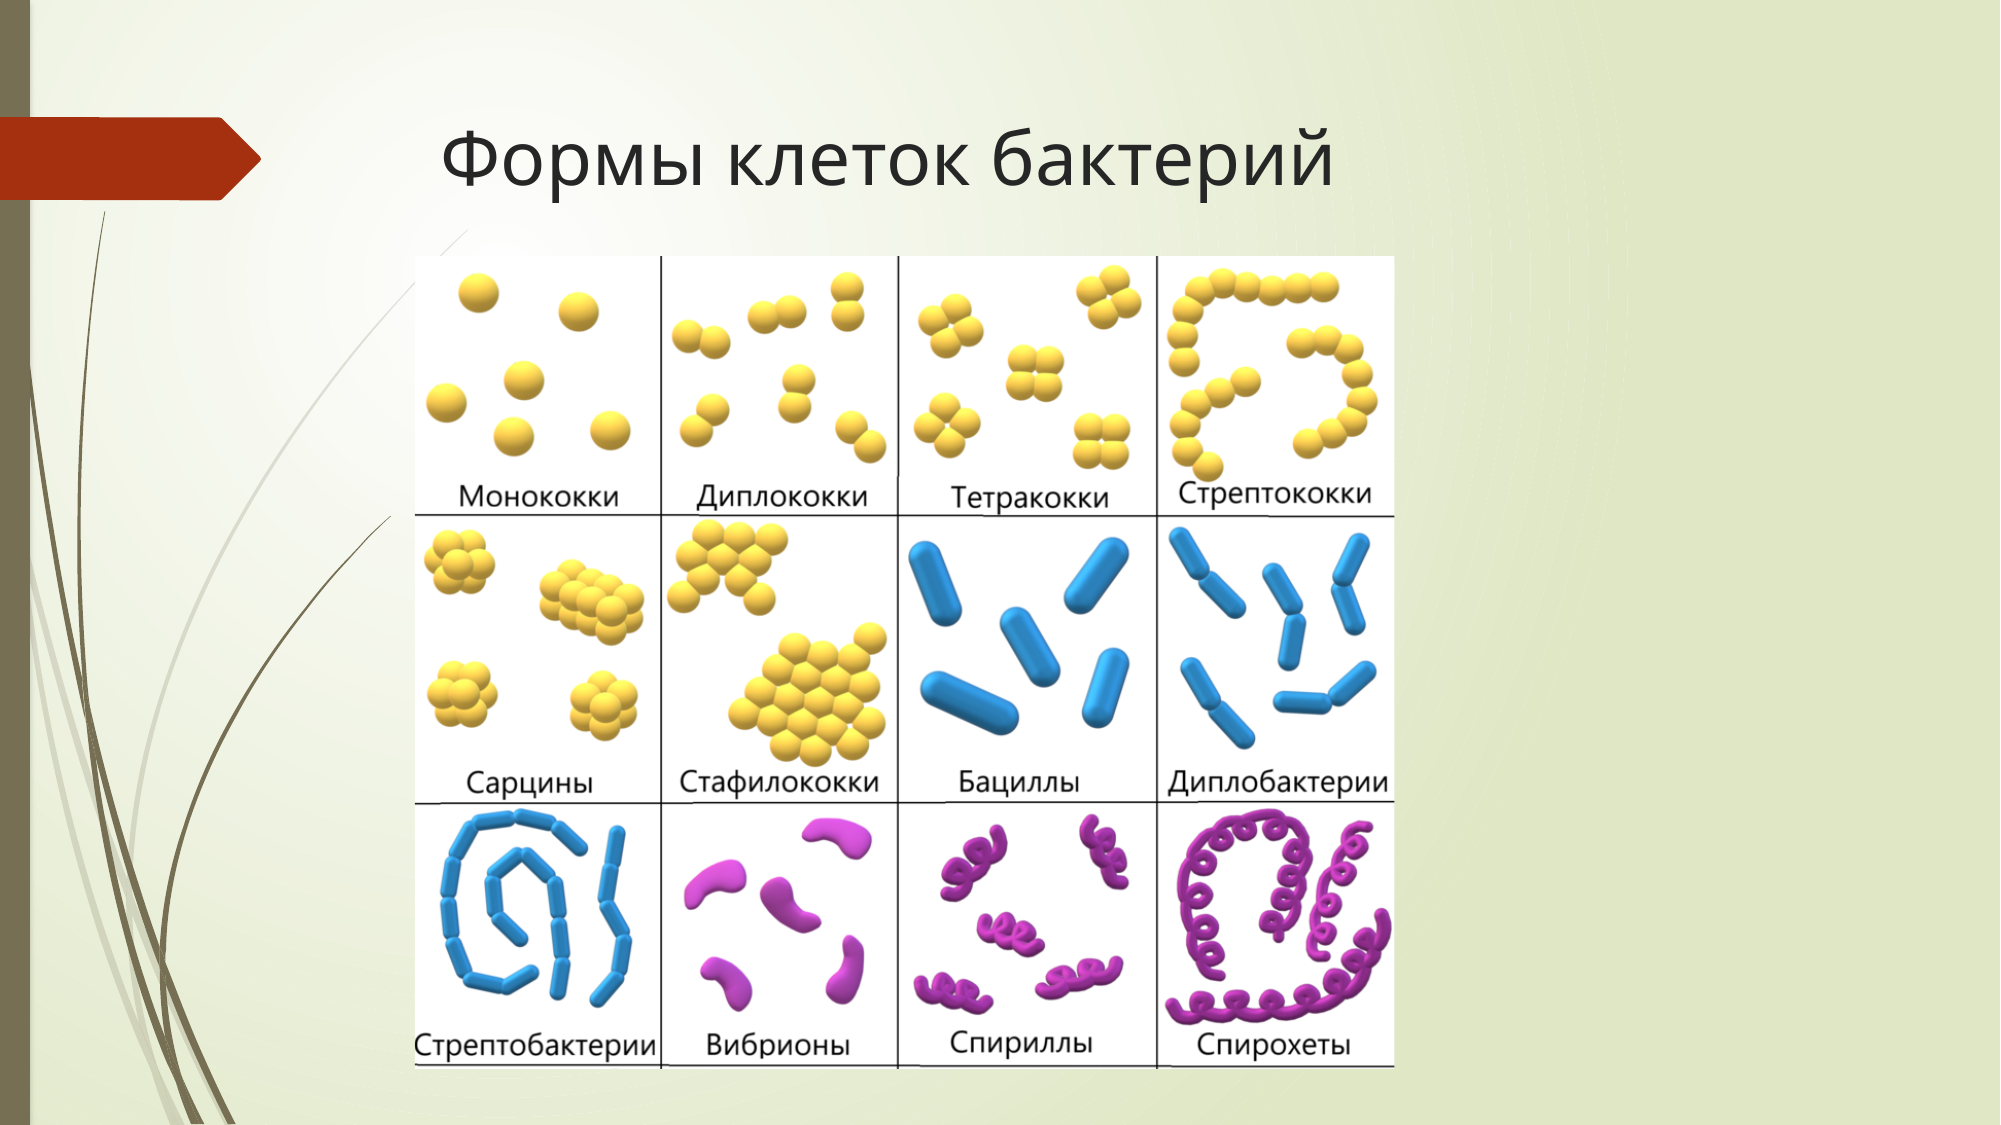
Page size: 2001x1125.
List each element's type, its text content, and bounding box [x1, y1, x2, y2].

picture [414, 255, 1395, 1069]
title Формы клеток бактерий [425, 102, 1888, 313]
